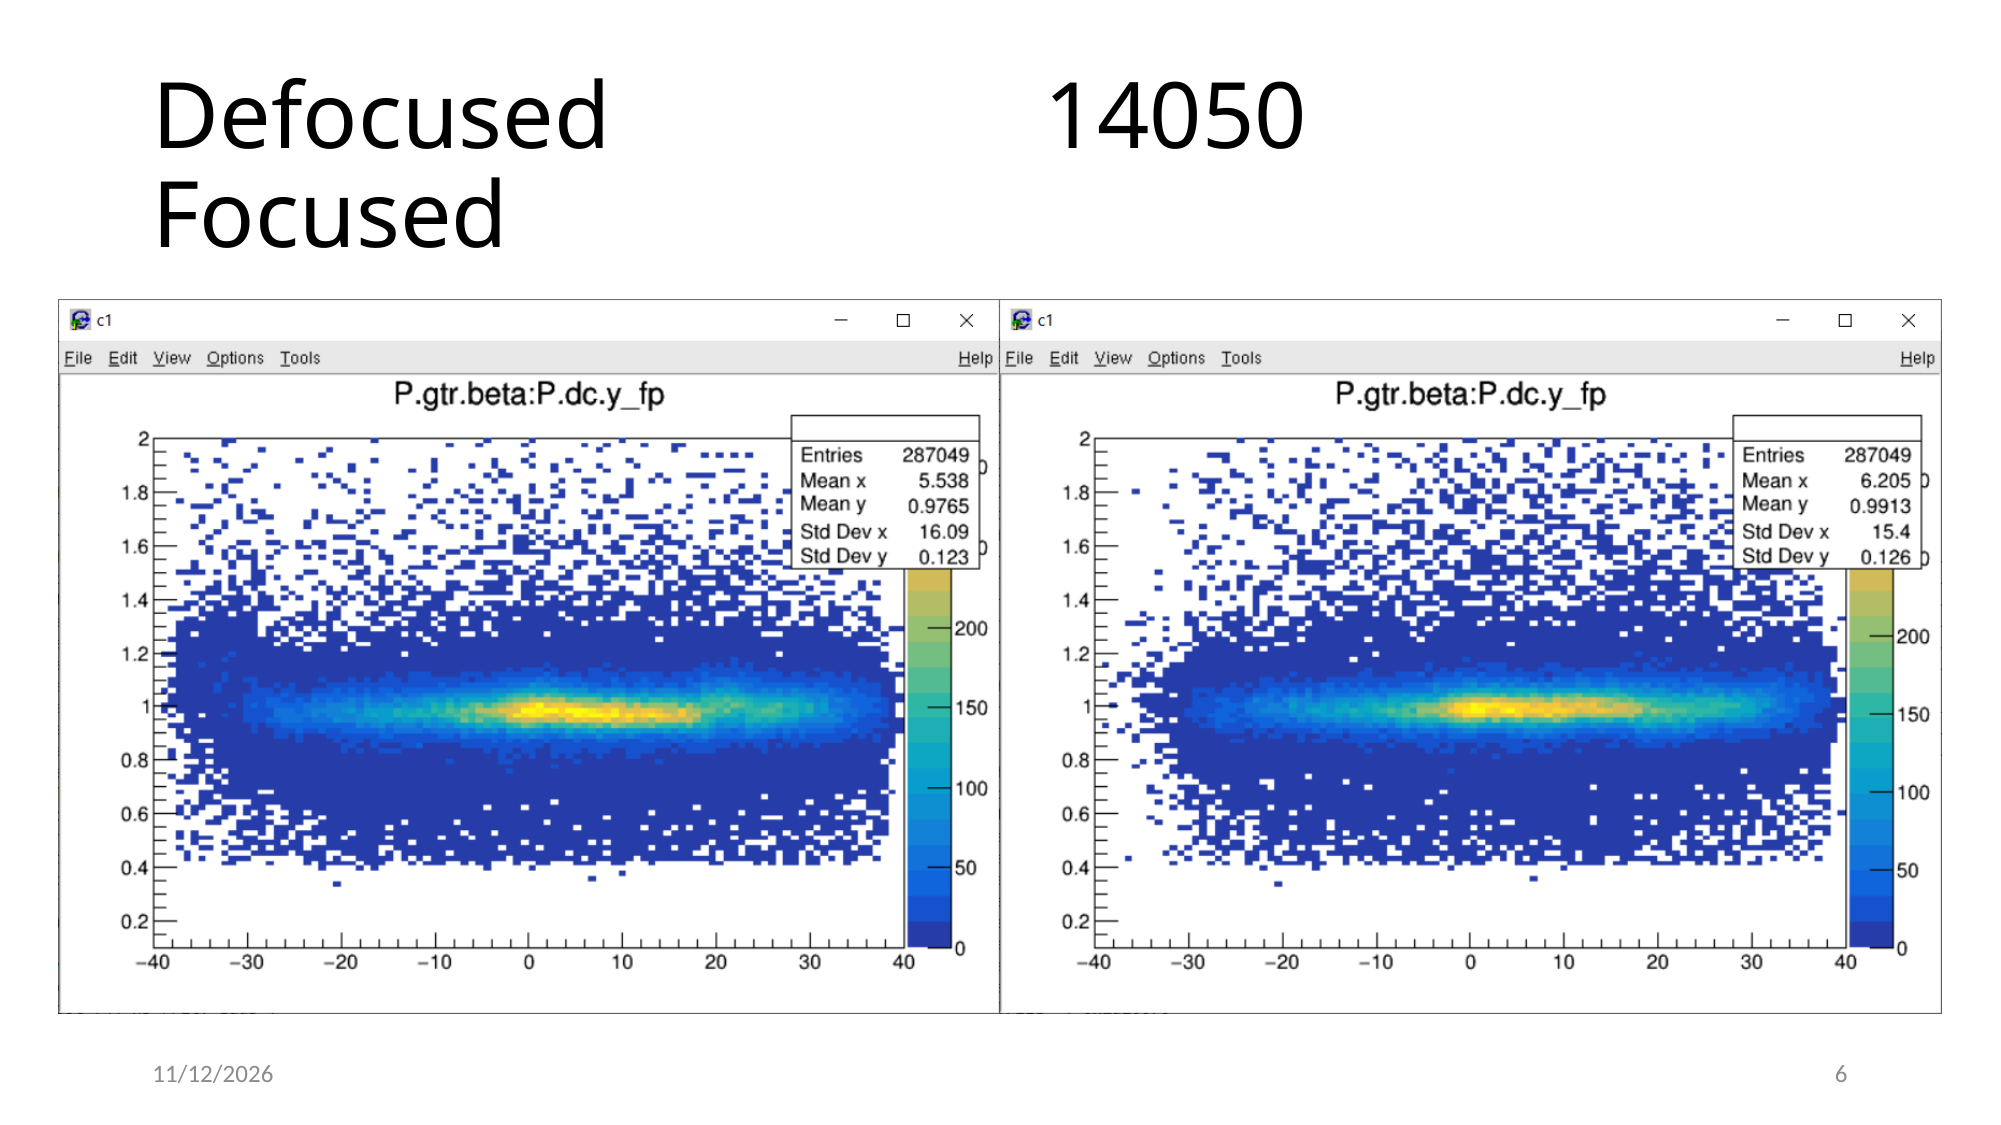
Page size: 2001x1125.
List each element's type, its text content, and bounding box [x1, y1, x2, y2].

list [58, 299, 999, 1014]
picture [999, 299, 1942, 1014]
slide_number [137, 1042, 588, 1103]
slide_number 6 [1412, 1042, 1863, 1103]
title Defocused 14050 Focused [137, 59, 1863, 278]
